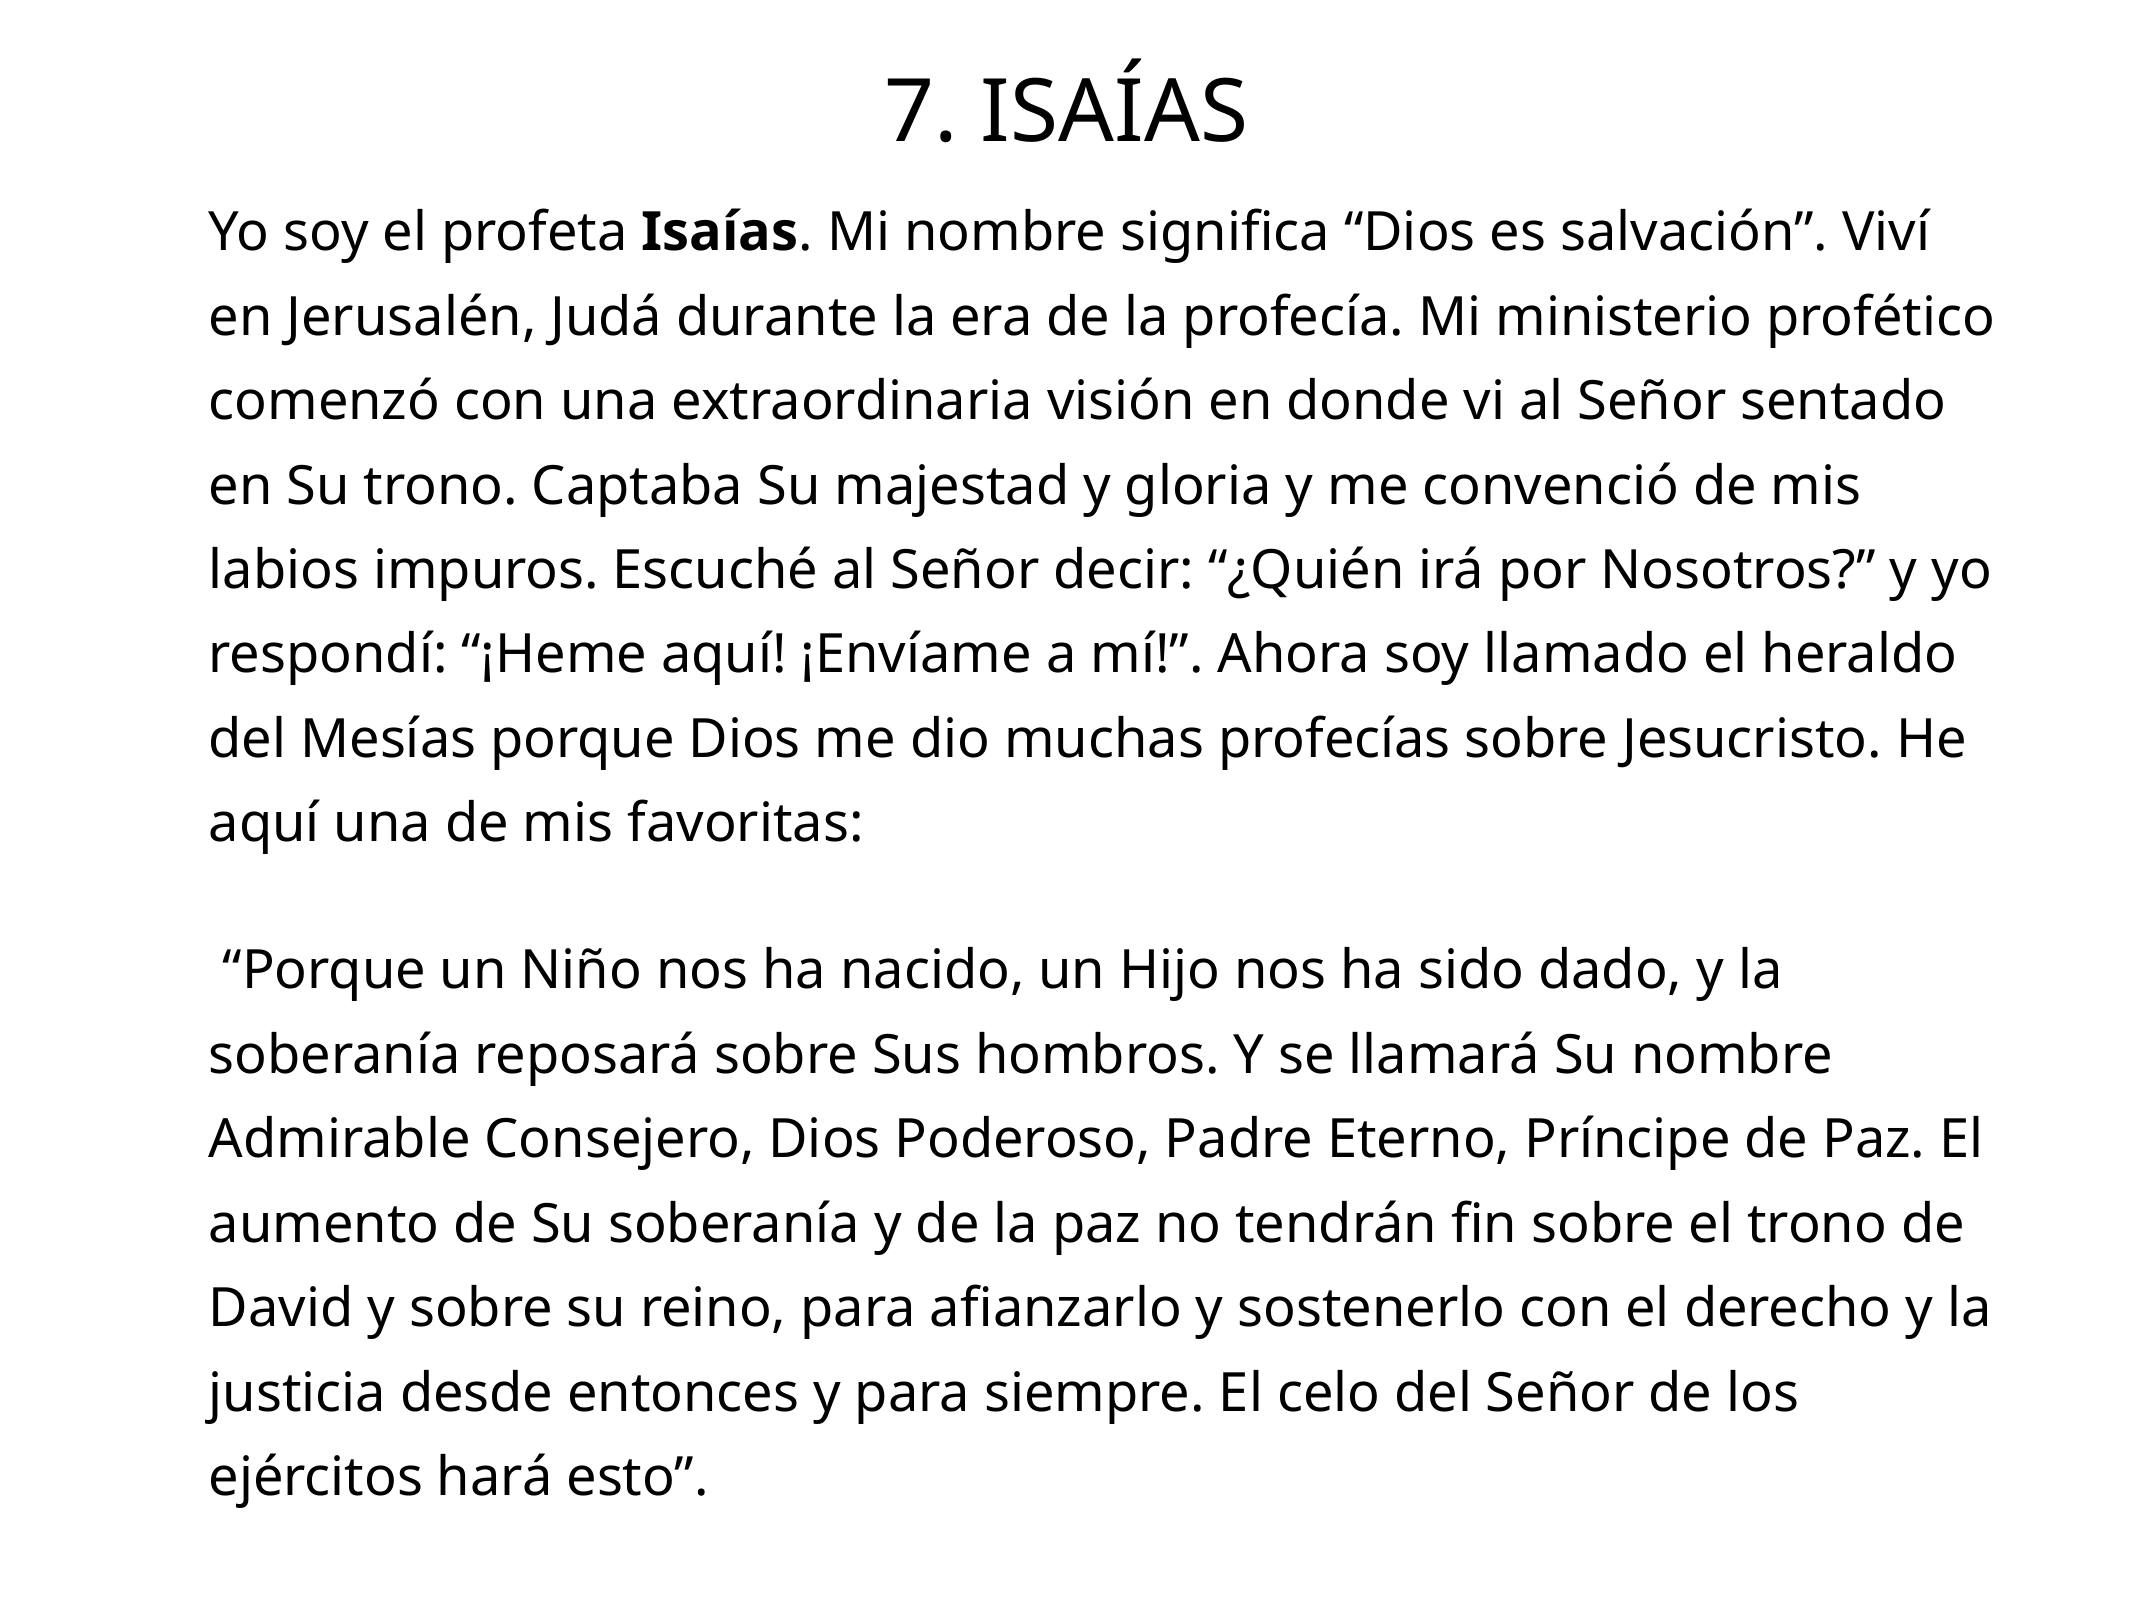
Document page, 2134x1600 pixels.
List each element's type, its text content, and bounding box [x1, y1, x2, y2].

text_box 7. ISAÍAS [608, 49, 1525, 164]
text_box Yo soy el profeta Isaías. Mi nombre significa “Dios es salvación”. Viví en Jerusalén, Judá durante la era de la profecía. Mi ministerio profético comenzó con una extraordinaria visión en donde vi al Señor sentado en Su trono. Captaba Su majestad y gloria y me convenció de mis labios impuros. Escuché al Señor decir: “¿Quién irá por Nosotros?” y yo respondí: “¡Heme aquí! ¡Envíame a mí!”. Ahora soy llamado el heraldo del Mesías porque Dios me dio muchas profecías sobre Jesucristo. He aquí una de mis favoritas: “Porque un Niño nos ha nacido, un Hijo nos ha sido dado, y la soberanía reposará sobre Sus hombros. Y se llamará Su nombre Admirable Consejero, Dios Poderoso, Padre Eterno, Príncipe de Paz. El aumento de Su soberanía y de la paz no tendrán fin sobre el trono de David y sobre su reino, para afianzarlo y sostenerlo con el derecho y la justicia desde entonces y para siempre. El celo del Señor de los ejércitos hará esto”. [204, 172, 2009, 1511]
